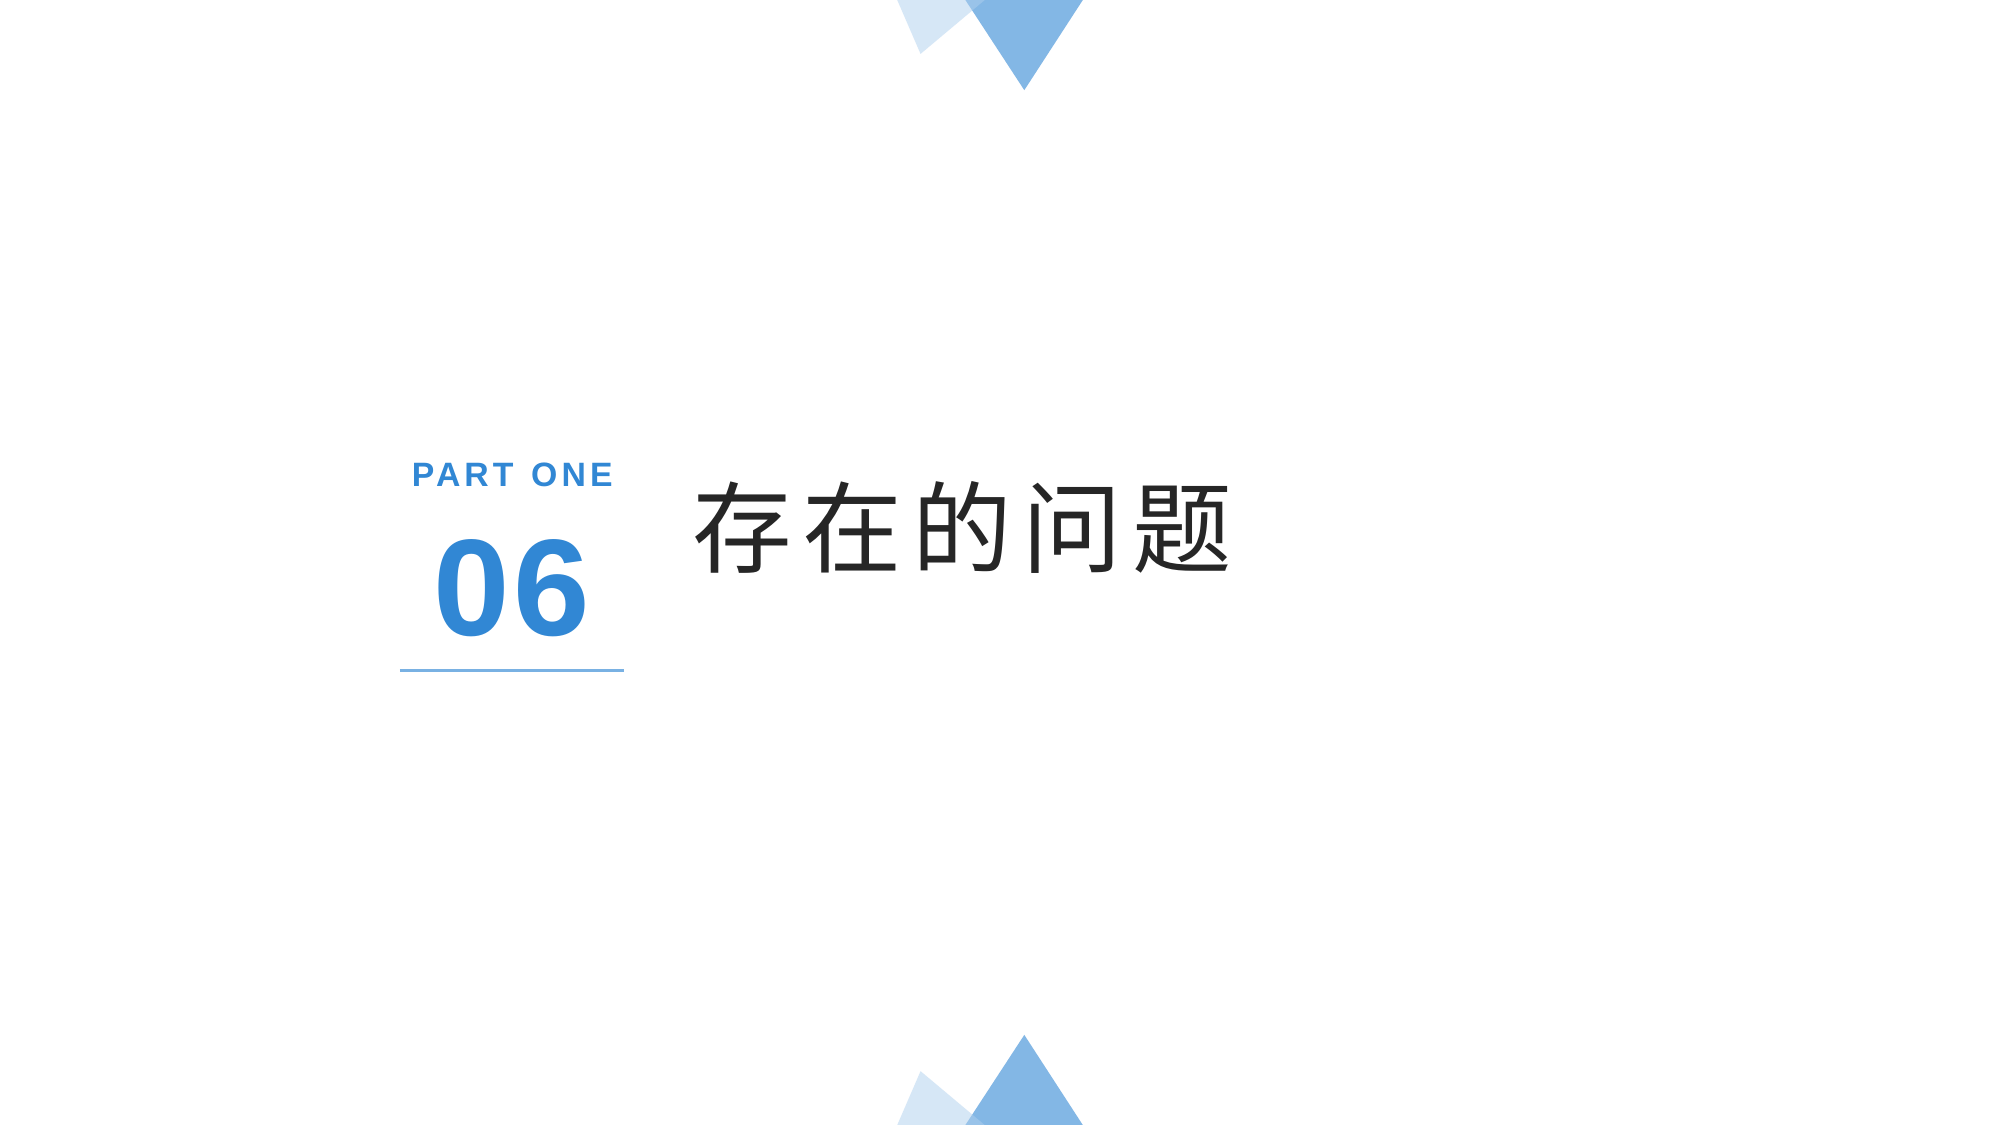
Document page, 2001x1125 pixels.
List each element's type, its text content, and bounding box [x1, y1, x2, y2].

text_box 06 [376, 501, 649, 671]
title 存在的问题 [677, 456, 1624, 594]
text_box PART ONE [376, 444, 649, 501]
